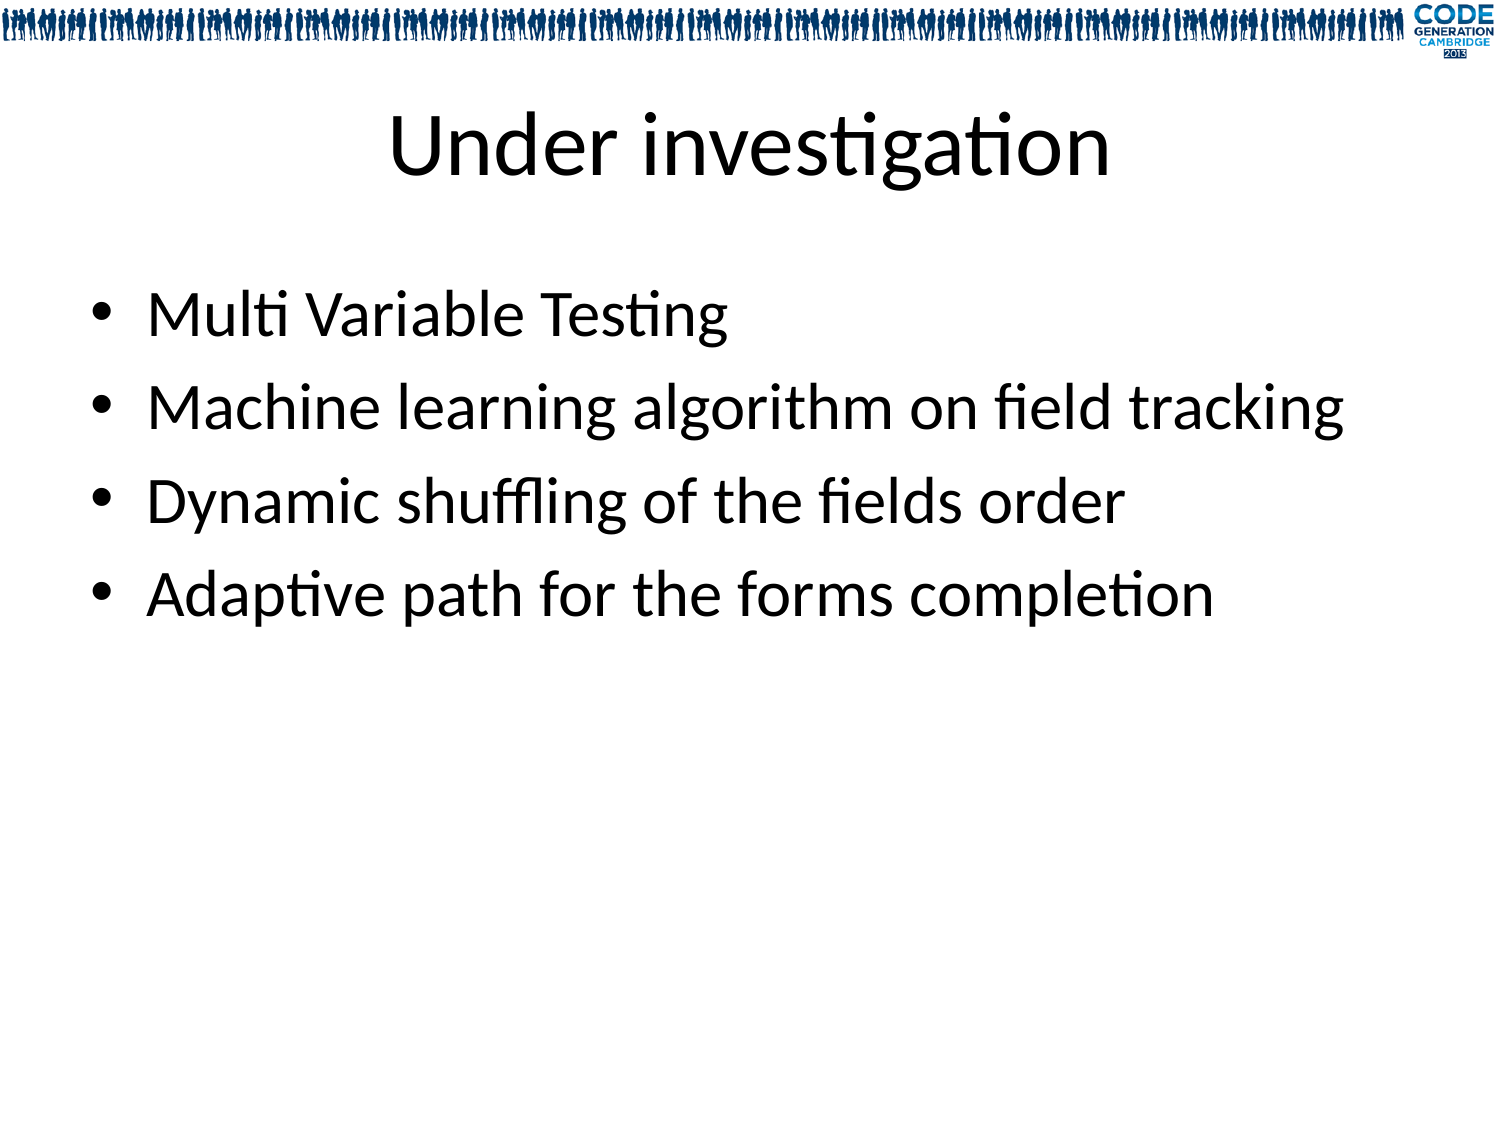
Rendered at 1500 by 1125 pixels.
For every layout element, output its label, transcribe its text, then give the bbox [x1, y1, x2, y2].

picture [0, 0, 1500, 75]
title Under investigation [75, 45, 1425, 233]
list Multi Variable Testing Machine learning algorithm on field tracking Dynamic shuffling of the fields order Adaptive path for the forms completion [75, 262, 1425, 1005]
